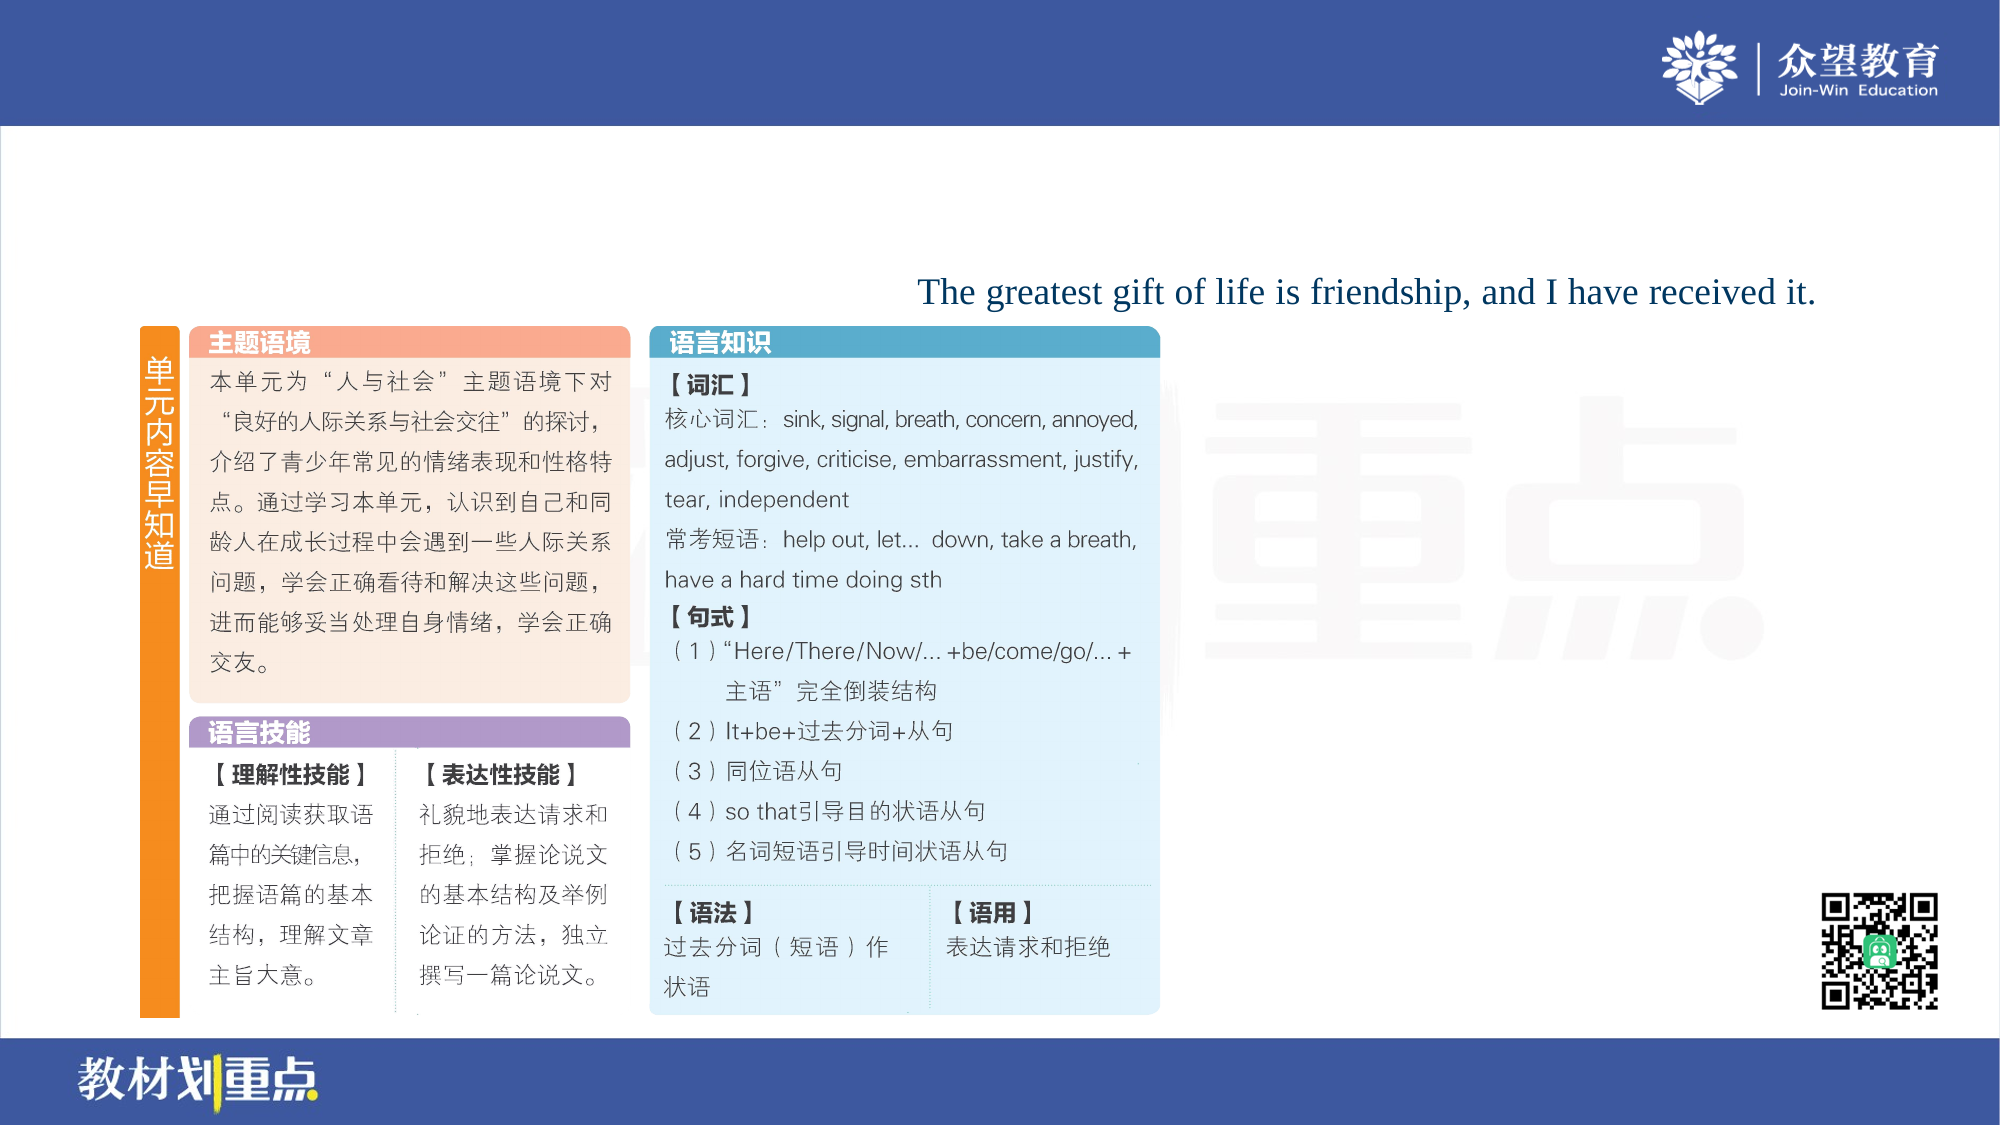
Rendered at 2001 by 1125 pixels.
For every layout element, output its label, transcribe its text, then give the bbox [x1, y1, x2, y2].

picture [0, 0, 2000, 1125]
text_box The greatest gift of life is friendship, and I have received it. [82, 247, 1817, 374]
